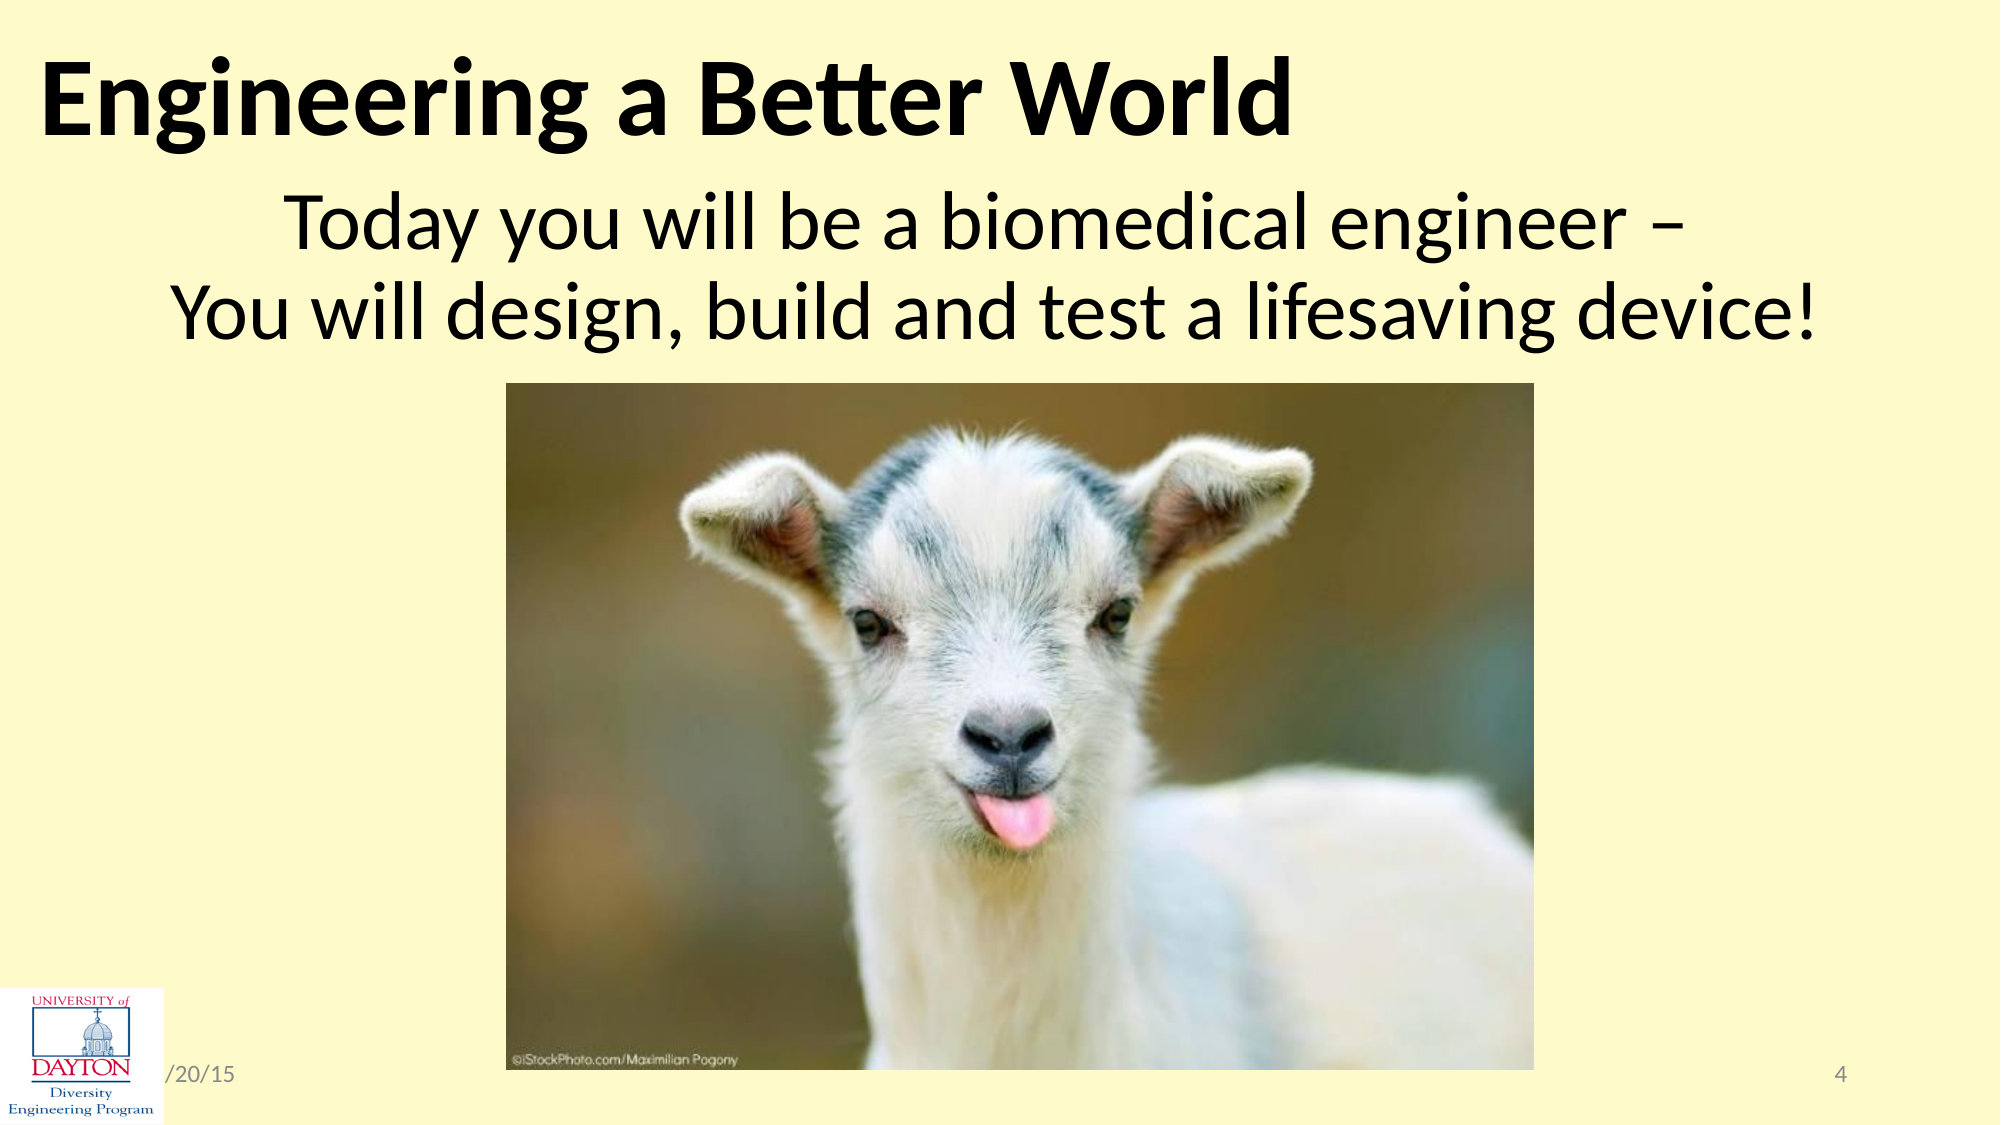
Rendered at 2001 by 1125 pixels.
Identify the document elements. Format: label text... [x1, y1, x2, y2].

picture [506, 383, 1534, 1070]
title Today you will be a biomedical engineer – You will design, build and test a lifesaving device! [27, 119, 1965, 417]
text_box Engineering a Better World [24, 17, 1750, 182]
picture [0, 988, 165, 1125]
